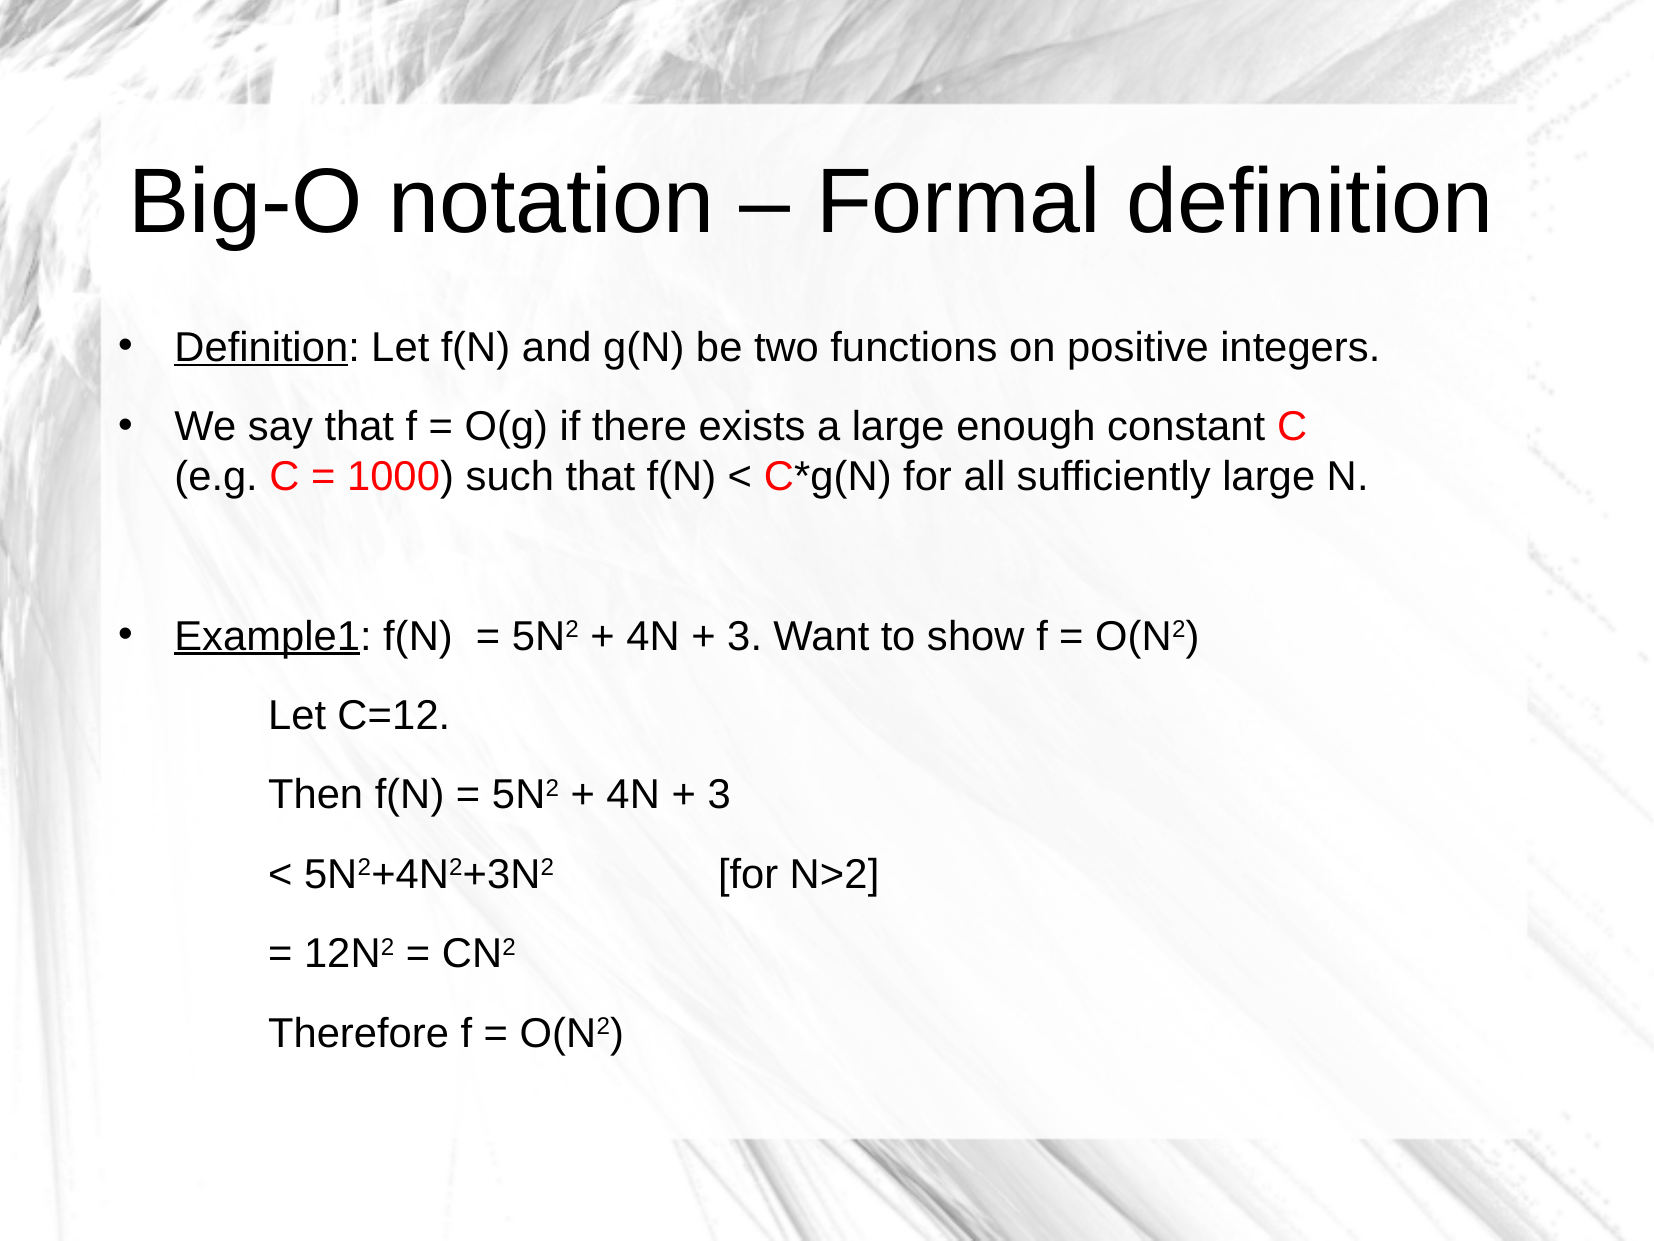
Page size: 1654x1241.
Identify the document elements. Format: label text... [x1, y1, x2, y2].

list Definition: Let f(N) and g(N) be two functions on positive integers. We say that f = O(g) if there exists a large enough constant C (e.g. C = 1000) such that f(N) < C*g(N) for all sufficiently large N. Example1: f(N) = 5N2 + 4N + 3. Want to show f = O(N2) Let C=12. Then f(N) = 5N2 + 4N + 3 < 5N2+4N2+3N2 [for N>2] = 12N2 = CN2 Therefore f = O(N2) [118, 319, 1571, 1102]
title Big-O notation – Formal definition [118, 112, 1506, 281]
picture [0, 0, 1654, 1241]
